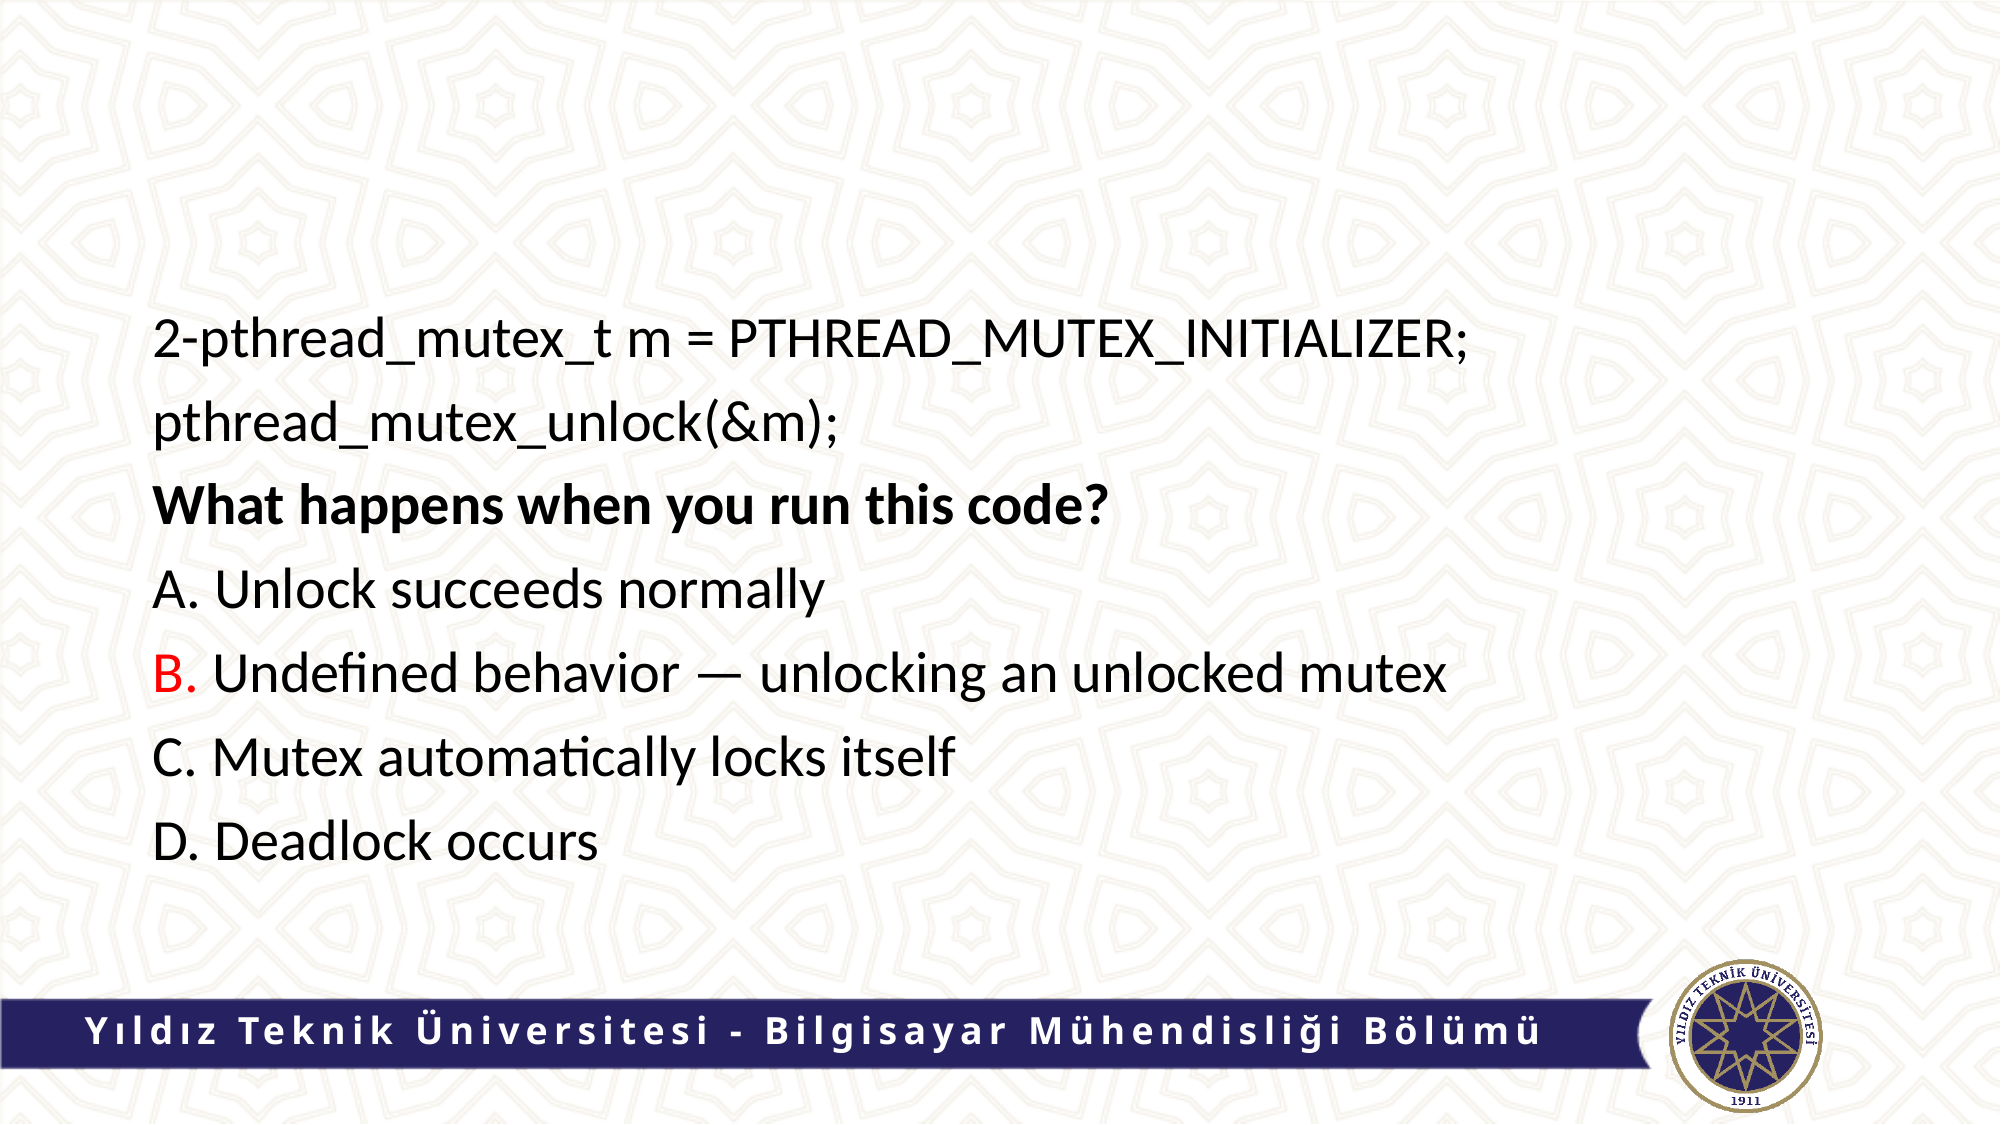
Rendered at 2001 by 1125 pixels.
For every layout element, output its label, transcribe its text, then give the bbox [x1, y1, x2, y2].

list 2-pthread_mutex_t m = PTHREAD_MUTEX_INITIALIZER; pthread_mutex_unlock(&m); What happens when you run this code? A. Unlock succeeds normally B. Undefined behavior — unlocking an unlocked mutex C. Mutex automatically locks itself D. Deadlock occurs [137, 299, 1863, 982]
picture [0, 0, 2000, 1125]
footer Yıldız Teknik Üniversitesi - Bilgisayar Mühendisliği Bölümü [0, 997, 1628, 1069]
